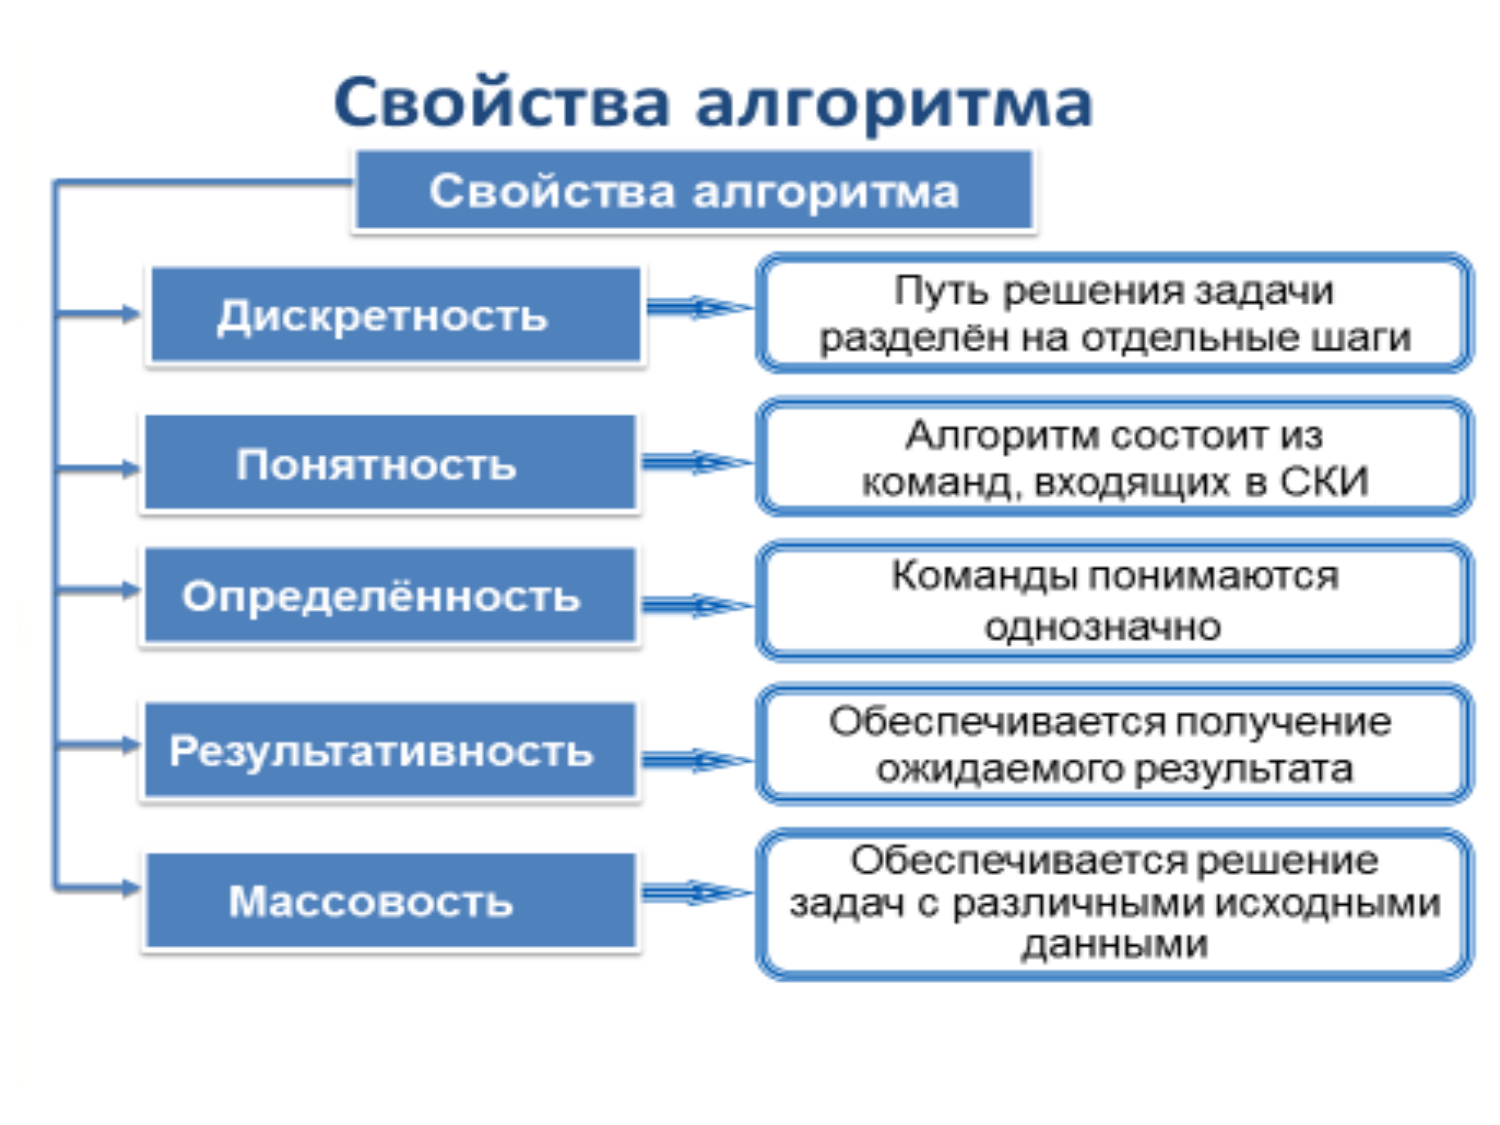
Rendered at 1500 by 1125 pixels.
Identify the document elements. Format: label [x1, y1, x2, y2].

list [17, 42, 1500, 1095]
